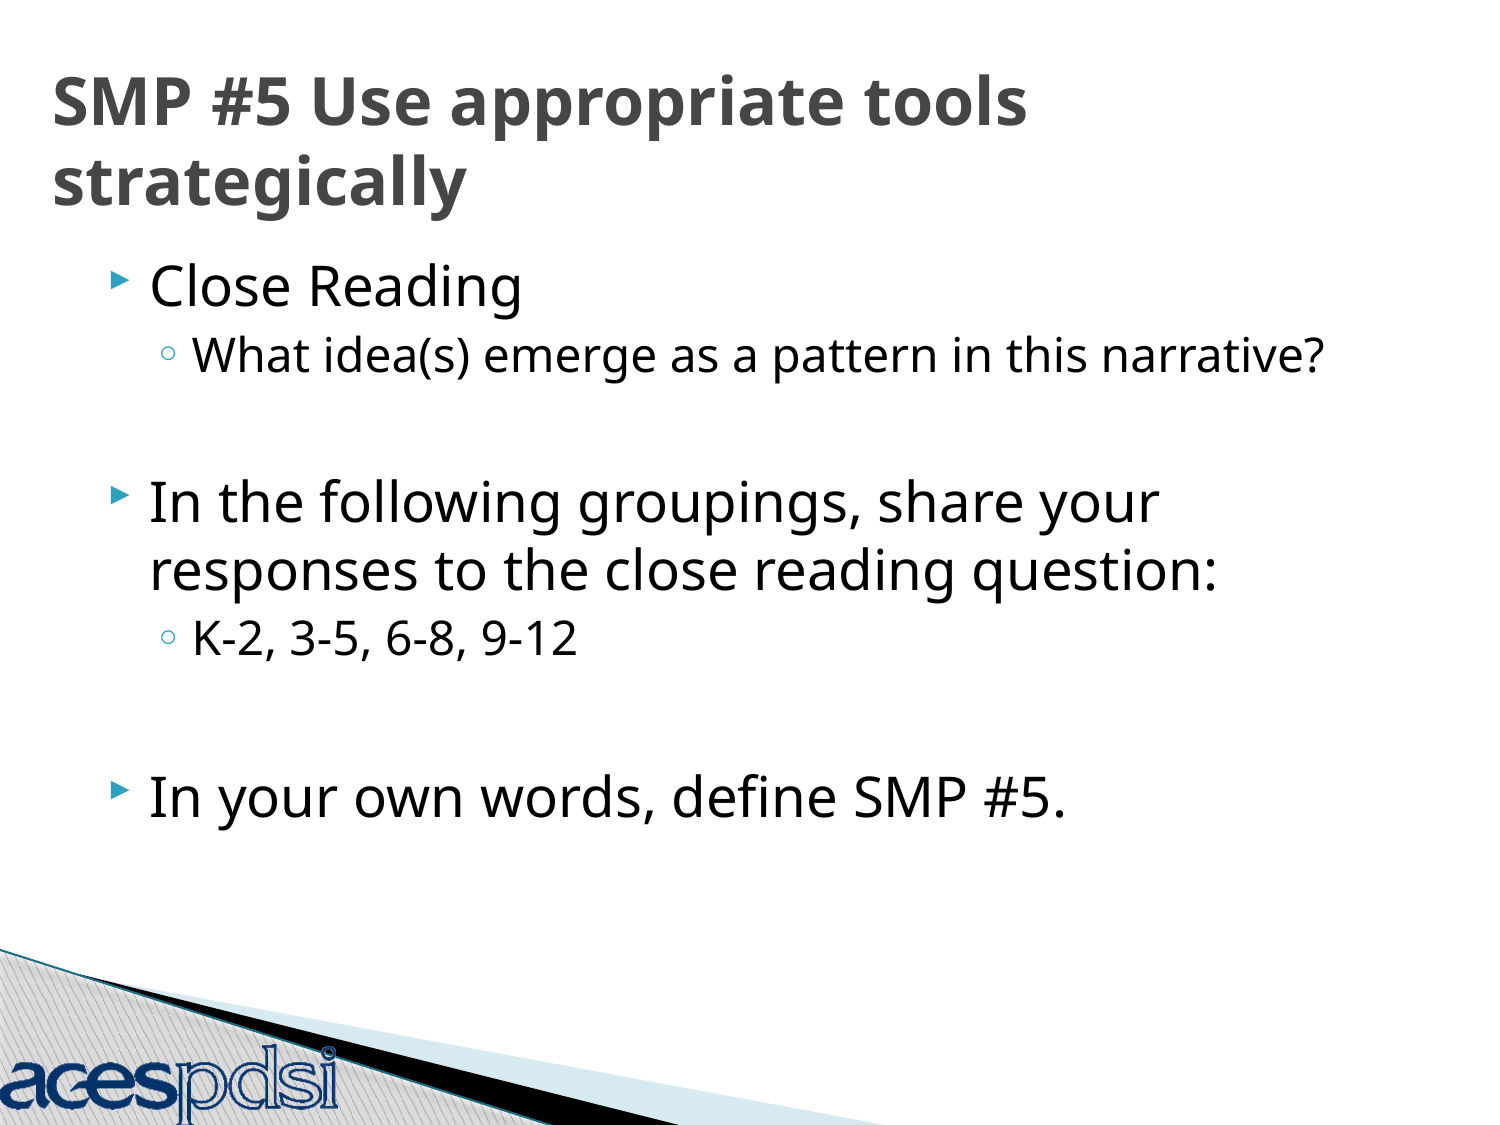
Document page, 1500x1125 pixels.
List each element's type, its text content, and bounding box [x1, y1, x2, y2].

picture [0, 1044, 338, 1125]
list Close Reading What idea(s) emerge as a pattern in this narrative? In the following groupings, share your responses to the close reading question: K-2, 3-5, 6-8, 9-12 In your own words, define SMP #5. [75, 243, 1425, 986]
title SMP #5 Use appropriate tools strategically [37, 45, 1463, 233]
